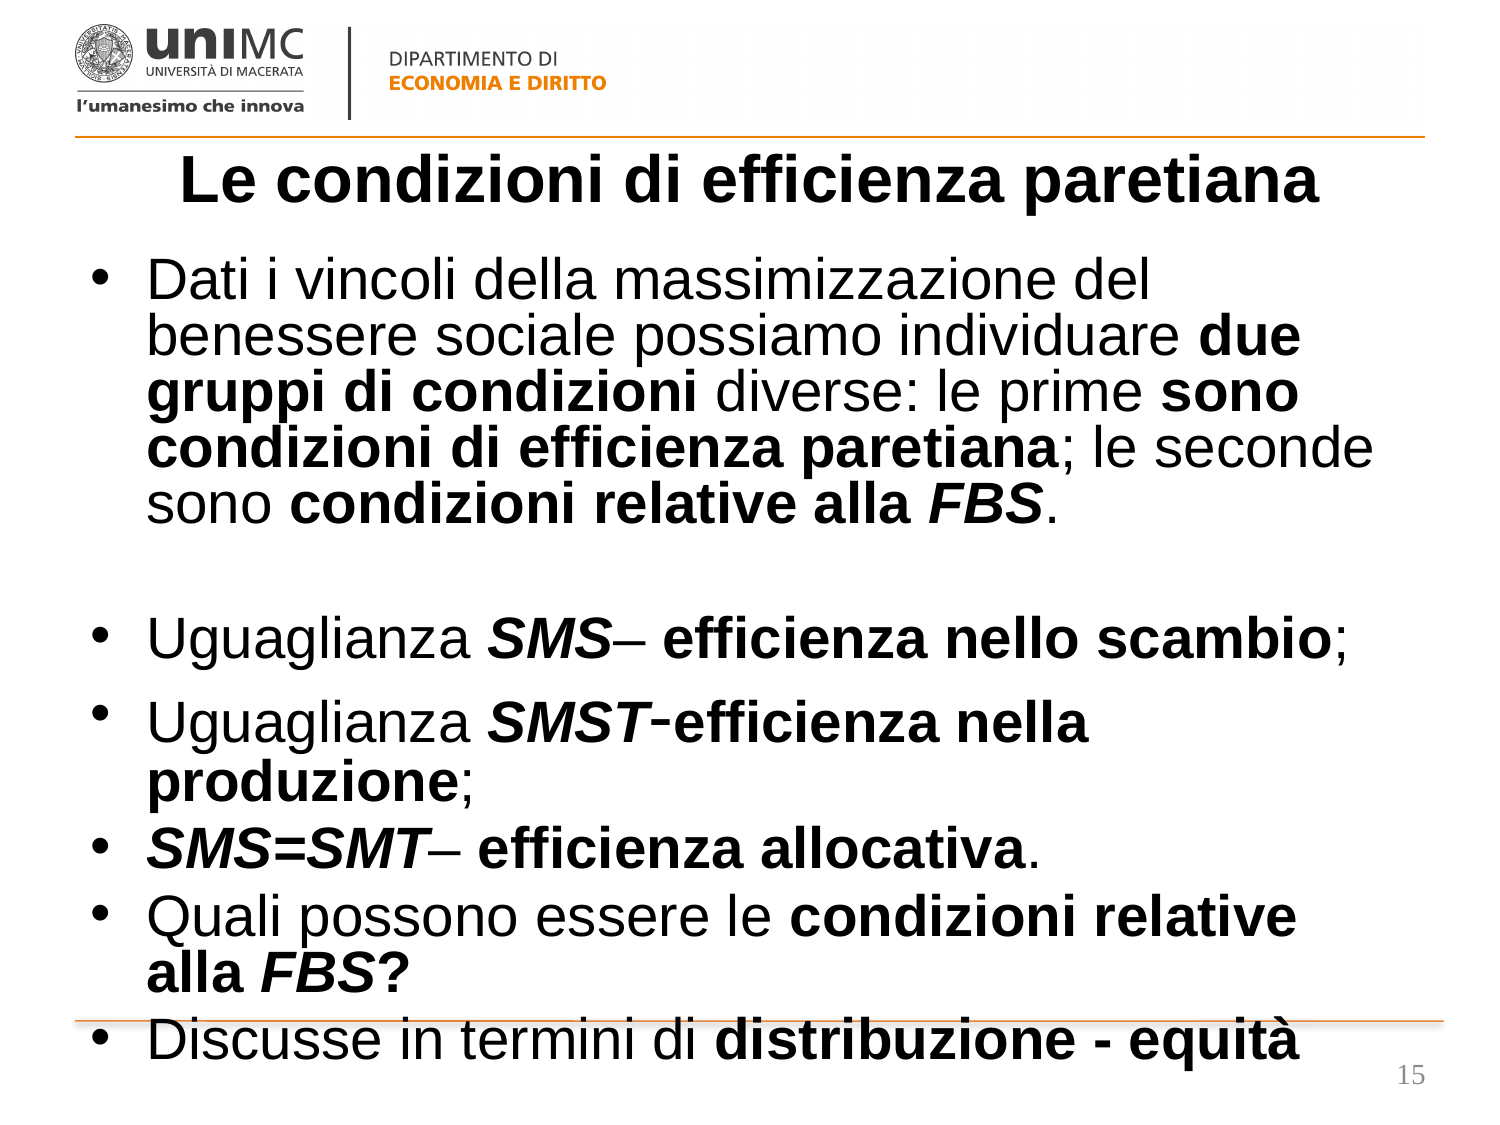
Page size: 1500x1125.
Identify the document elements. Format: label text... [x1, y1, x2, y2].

picture [75, 24, 1425, 138]
title Le condizioni di efficienza paretiana [112, 127, 1388, 196]
slide_number 15 [1091, 1042, 1442, 1103]
list Dati i vincoli della massimizzazione del benessere sociale possiamo individuare due gruppi di condizioni diverse: le prime sono condizioni di efficienza paretiana; le seconde sono condizioni relative alla FBS. Uguaglianza SMS– efficienza nello scambio; Uguaglianza SMST-efficienza nella produzione; SMS=SMT– efficienza allocativa. Quali possono essere le condizioni relative alla FBS? Discusse in termini di distribuzione - equità [75, 196, 1425, 1083]
